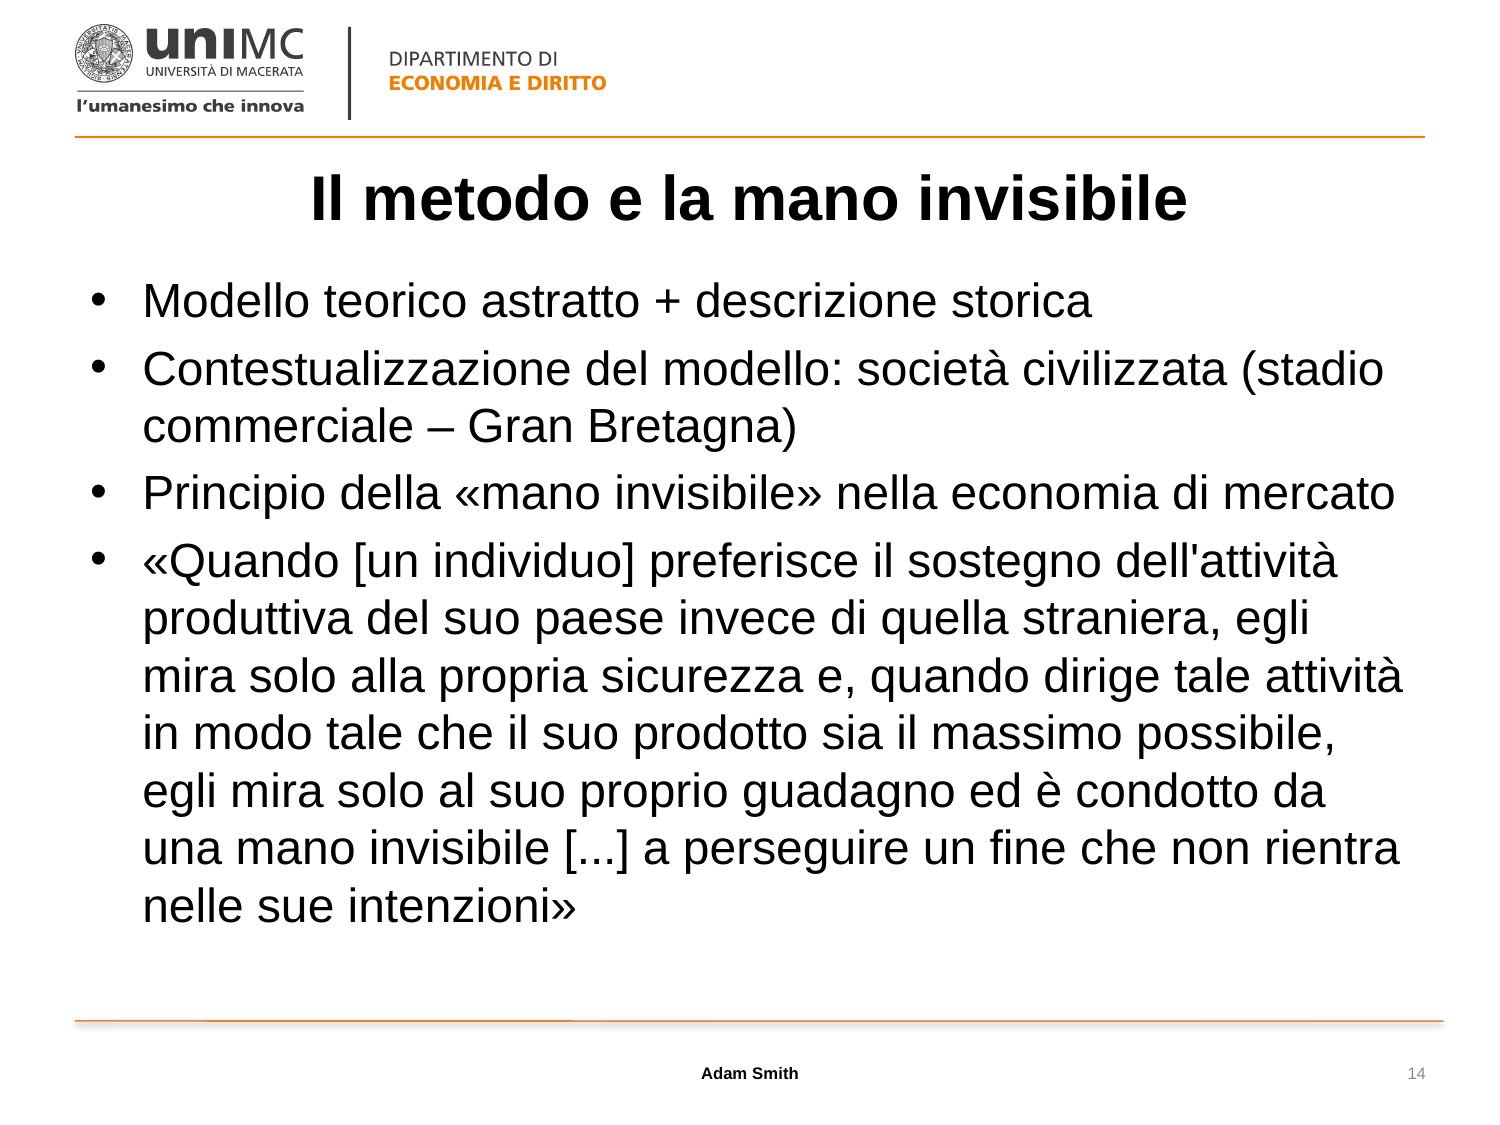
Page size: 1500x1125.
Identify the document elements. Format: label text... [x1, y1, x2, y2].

list Modello teorico astratto + descrizione storica Contestualizzazione del modello: società civilizzata (stadio commerciale – Gran Bretagna) Principio della «mano invisibile» nella economia di mercato «Quando [un individuo] preferisce il sostegno dell'attività produttiva del suo paese invece di quella straniera, egli mira solo alla propria sicurezza e, quando dirige tale attività in modo tale che il suo prodotto sia il massimo possibile, egli mira solo al suo proprio guadagno ed è condotto da una mano invisibile [...] a perseguire un fine che non rientra nelle sue intenzioni» [75, 262, 1425, 1005]
title Il metodo e la mano invisibile [75, 149, 1425, 241]
slide_number 14 [1091, 1042, 1442, 1103]
picture [75, 24, 1425, 138]
footer Adam Smith [512, 1042, 988, 1103]
